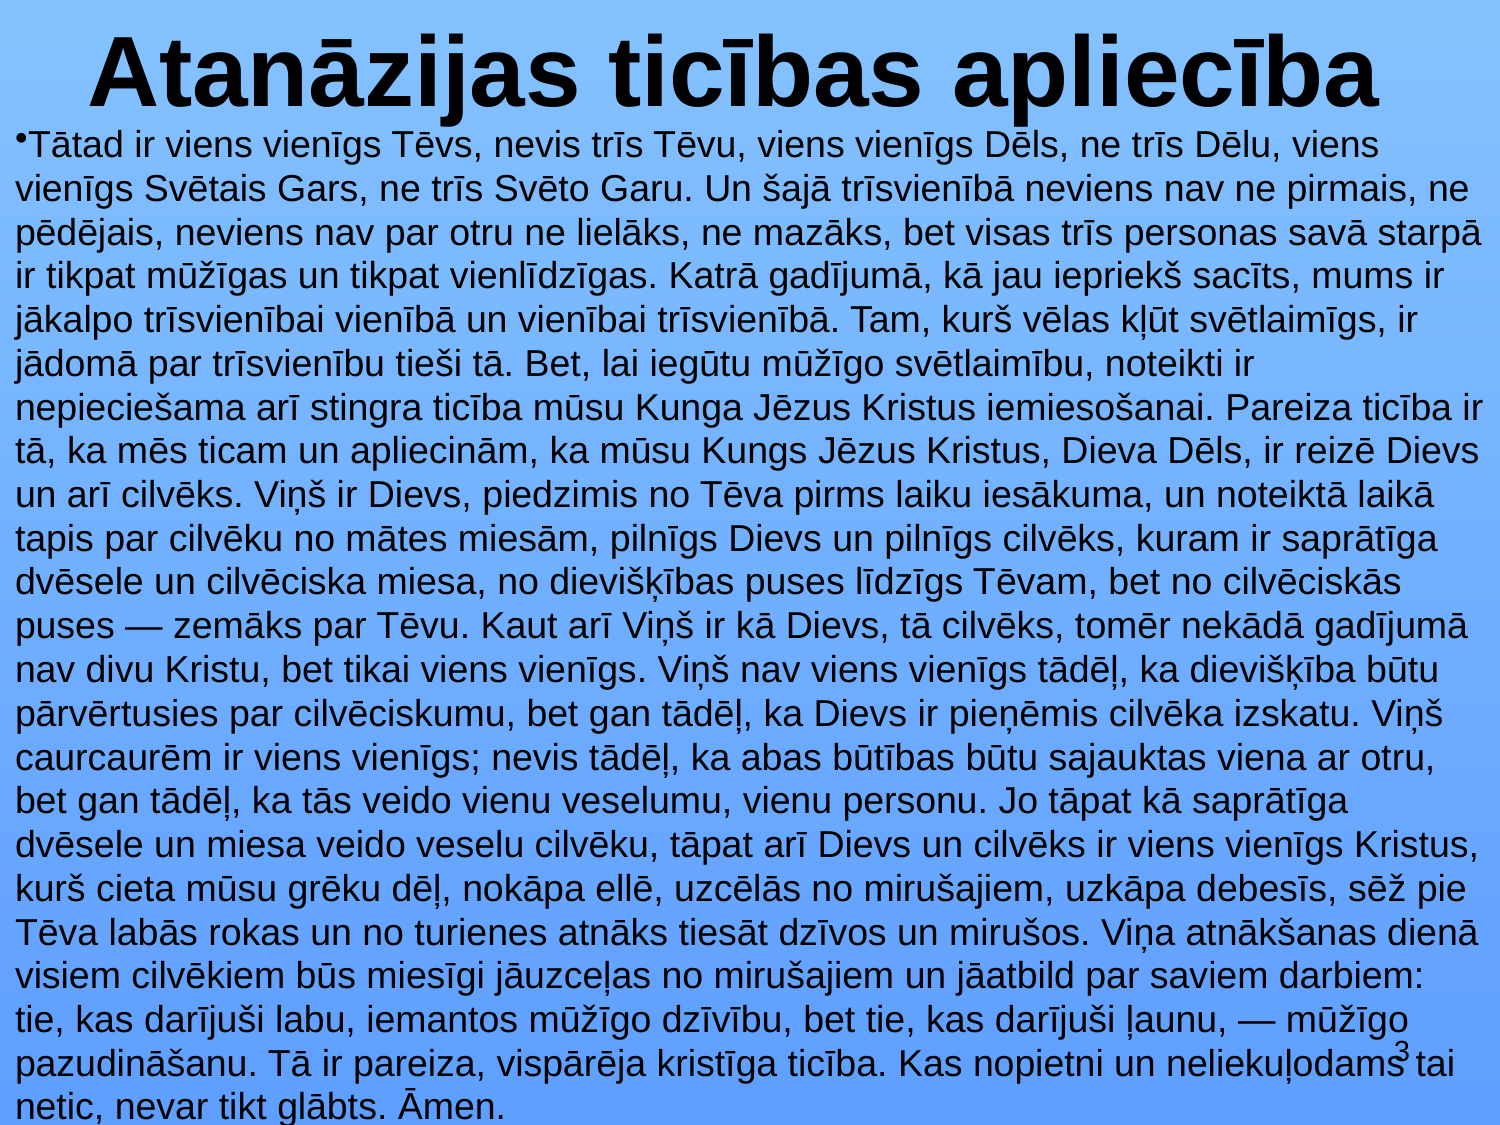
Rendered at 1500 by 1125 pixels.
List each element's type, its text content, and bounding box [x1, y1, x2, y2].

slide_number 3 [1074, 1024, 1426, 1103]
list Tātad ir viens vienīgs Tēvs, nevis trīs Tēvu, viens vienīgs Dēls, ne trīs Dēlu, viens vienīgs Svētais Gars, ne trīs Svēto Garu. Un šajā trīsvienībā neviens nav ne pirmais, ne pēdējais, neviens nav par otru ne lielāks, ne ma­zāks, bet visas trīs personas savā starpā ir tikpat mūžīgas un tikpat vienlī­dzīgas. Katrā gadījumā, kā jau iepriekš sacīts, mums ir jākalpo trīsvienībai vienībā un vienībai trīsvienībā. Tam, kurš vēlas kļūt svētlaimīgs, ir jādomā par trīsvienību tieši tā. Bet, lai iegūtu mūžīgo svētlaimību, noteikti ir nepieciešama arī stingra ti­cība mūsu Kunga Jēzus Kristus iemiesošanai. Pareiza ticība ir tā, ka mēs ticam un apliecinām, ka mūsu Kungs Jēzus Kristus, Dieva Dēls, ir reizē Dievs un arī cilvēks. Viņš ir Dievs, piedzimis no Tēva pirms laiku iesā­kuma, un noteiktā laikā tapis par cilvēku no mātes miesām, pilnīgs Dievs un pilnīgs cilvēks, kuram ir saprātīga dvēsele un cilvēciska miesa, no die­višķības puses līdzīgs Tēvam, bet no cilvēciskās puses — zemāks par Tēvu. Kaut arī Viņš ir kā Dievs, tā cilvēks, tomēr nekādā gadījumā nav divu Kristu, bet tikai viens vienīgs. Viņš nav viens vienīgs tādēļ, ka dievišķība būtu pārvērtusies par cilvēciskumu, bet gan tādēļ, ka Dievs ir pieņēmis cil­vēka izskatu. Viņš caurcaurēm ir viens vienīgs; nevis tādēļ, ka abas būtības būtu sajauktas viena ar otru, bet gan tādēļ, ka tās veido vienu veselumu, vienu personu. Jo tāpat kā saprātīga dvēsele un miesa veido veselu cilvēku, tāpat arī Dievs un cilvēks ir viens vienīgs Kristus, kurš cieta mūsu grēku dēļ, nokāpa ellē, uzcēlās no mirušajiem, uzkāpa debesīs, sēž pie Tēva labās rokas un no tu­rienes atnāks tiesāt dzīvos un mirušos. Viņa atnākšanas dienā visiem cilvē­kiem būs miesīgi jāuzceļas no mirušajiem un jāatbild par saviem darbiem: tie, kas darījuši labu, iemantos mūžīgo dzīvību, bet tie, kas darījuši ļaunu, — mūžīgo pazudināšanu. Tā ir pareiza, vispārēja kristīga ticība. Kas nopietni un neliekuļodams tai netic, nevar tikt glābts. Āmen. [0, 113, 1500, 211]
title Atanāzijas ticības apliecība [58, 0, 1409, 113]
